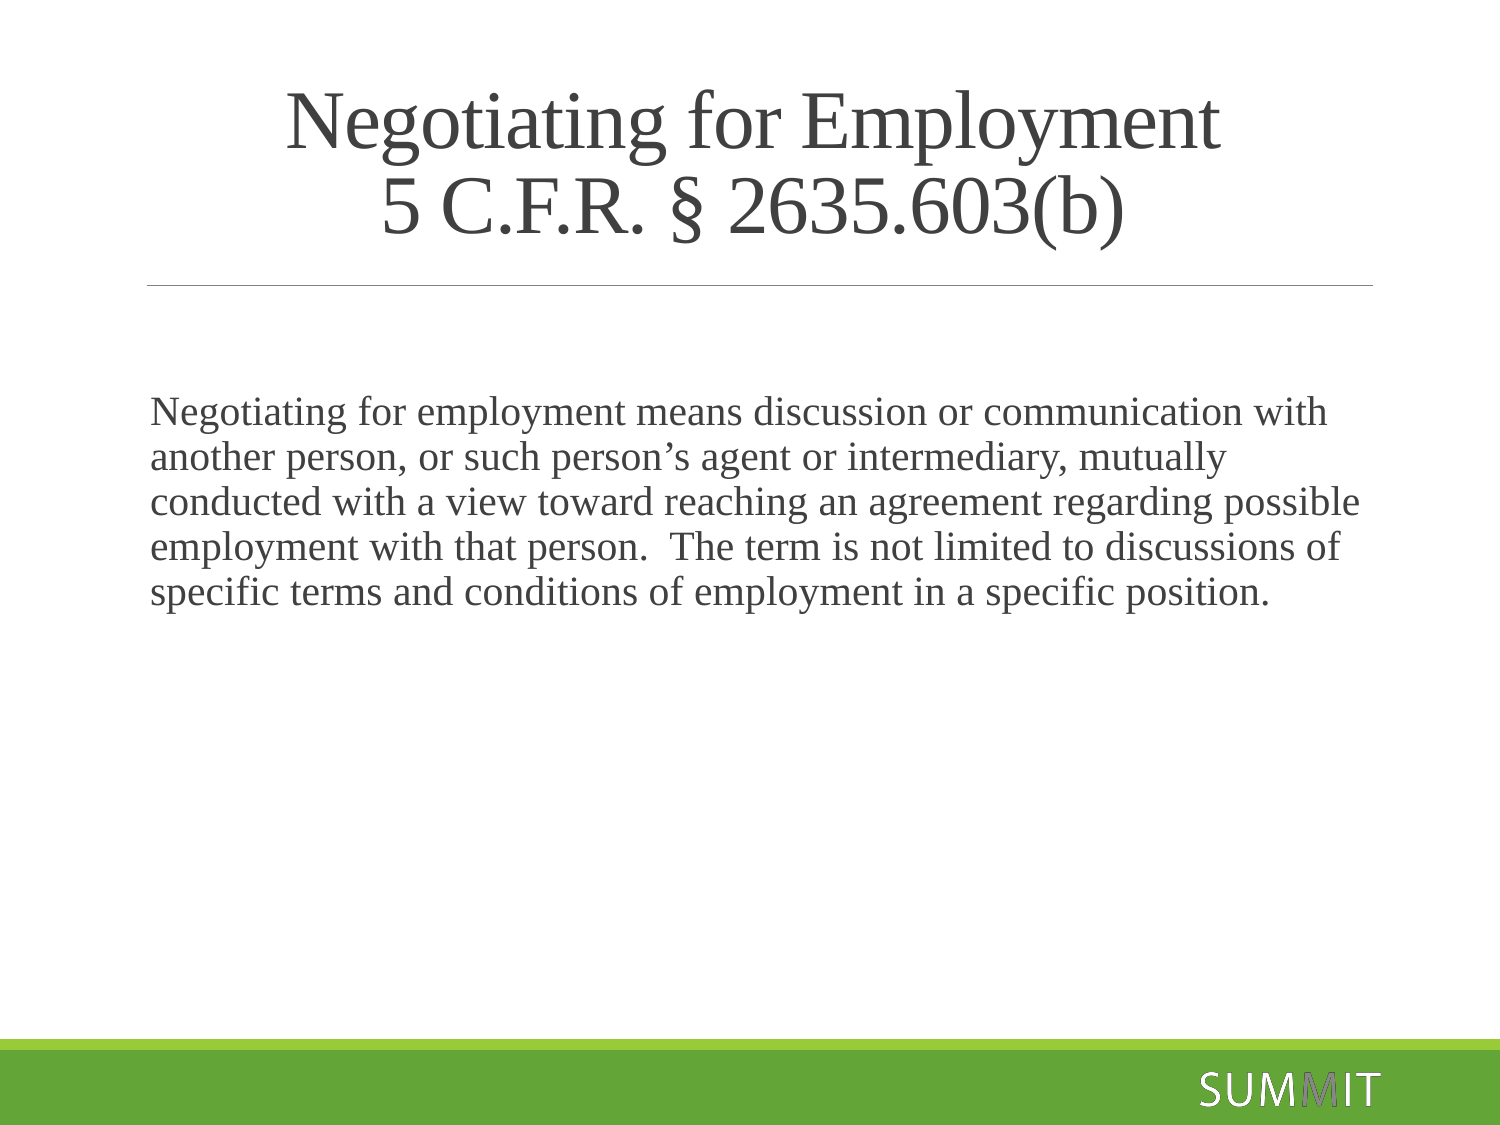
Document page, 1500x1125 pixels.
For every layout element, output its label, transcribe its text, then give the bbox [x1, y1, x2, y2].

title Negotiating for Employment 5 C.F.R. § 2635.603(b) [135, 47, 1373, 285]
list Negotiating for employment means discussion or communication with another person, or such person’s agent or intermediary, mutually conducted with a view toward reaching an agreement regarding possible employment with that person. The term is not limited to discussions of specific terms and conditions of employment in a specific position. [135, 302, 1373, 963]
picture [1196, 1024, 1386, 1125]
